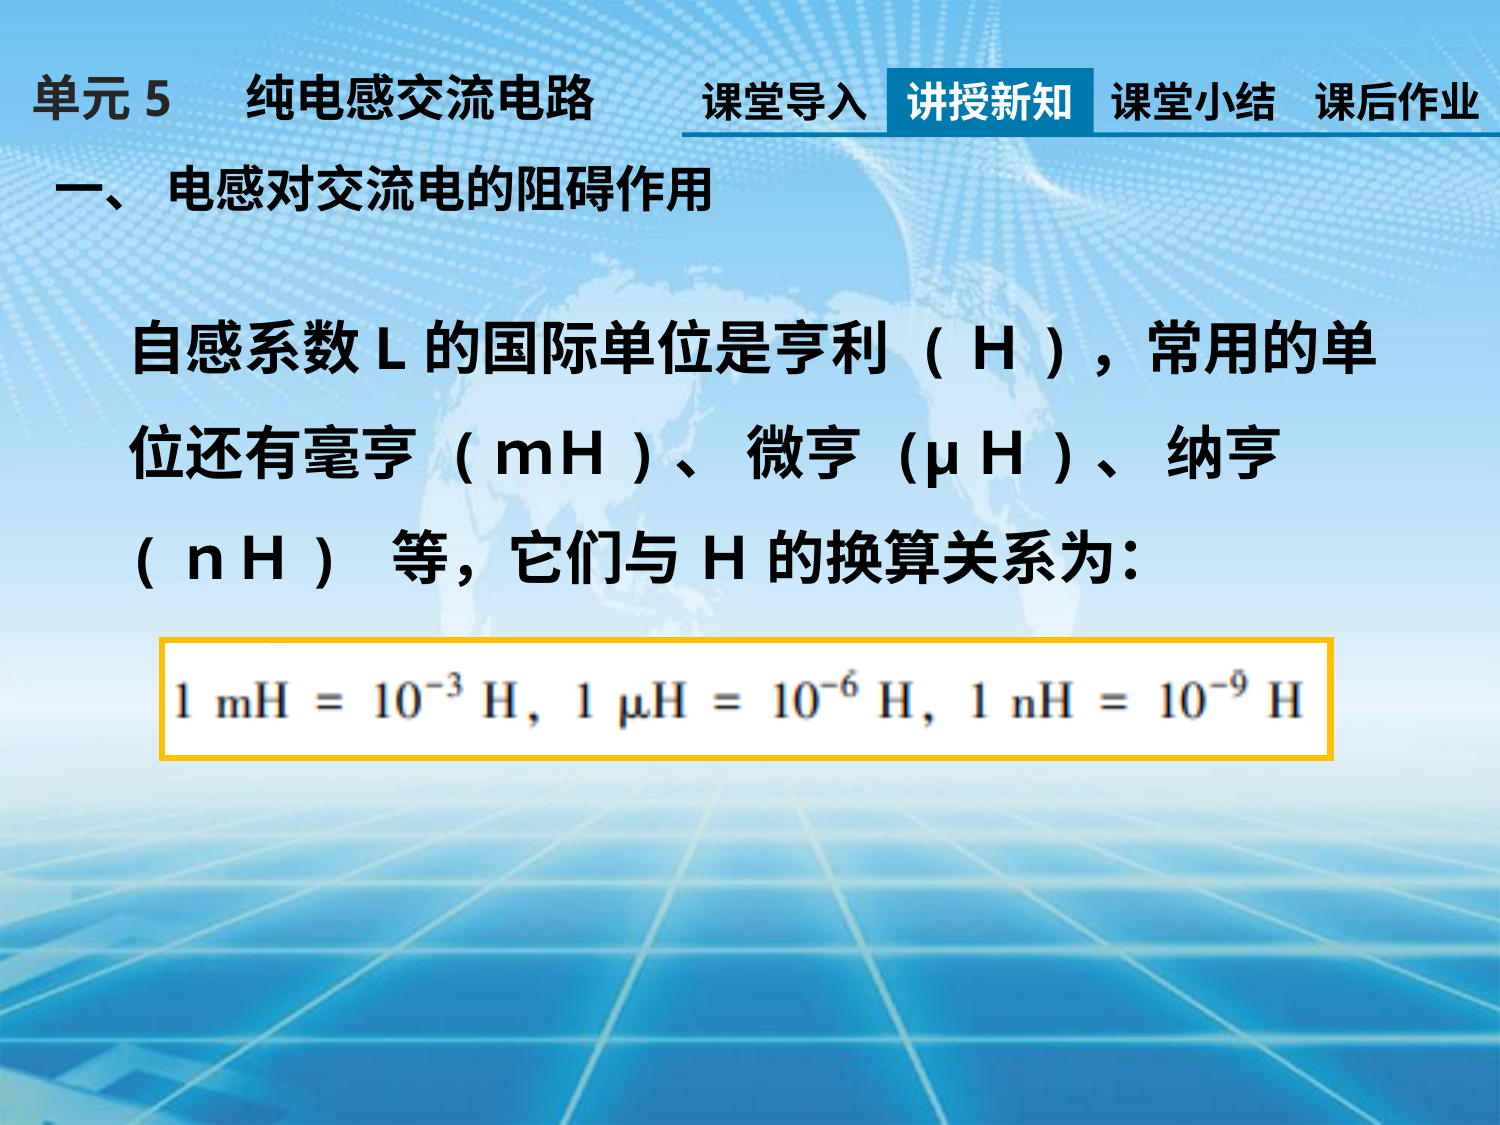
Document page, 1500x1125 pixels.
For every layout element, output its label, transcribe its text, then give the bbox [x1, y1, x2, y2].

text_box 一、 电感对交流电的阻碍作用 [19, 173, 751, 287]
text_box 自感系数L的国际单位是亨利 (Ｈ)，常用的单位还有毫亨 (ｍＨ)、 微亨 (μＨ)、 纳亨 (ｎＨ) 等，它们与 Ｈ 的换算关系为： [112, 268, 1418, 599]
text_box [16, 59, 1500, 135]
picture [0, 0, 1500, 1125]
